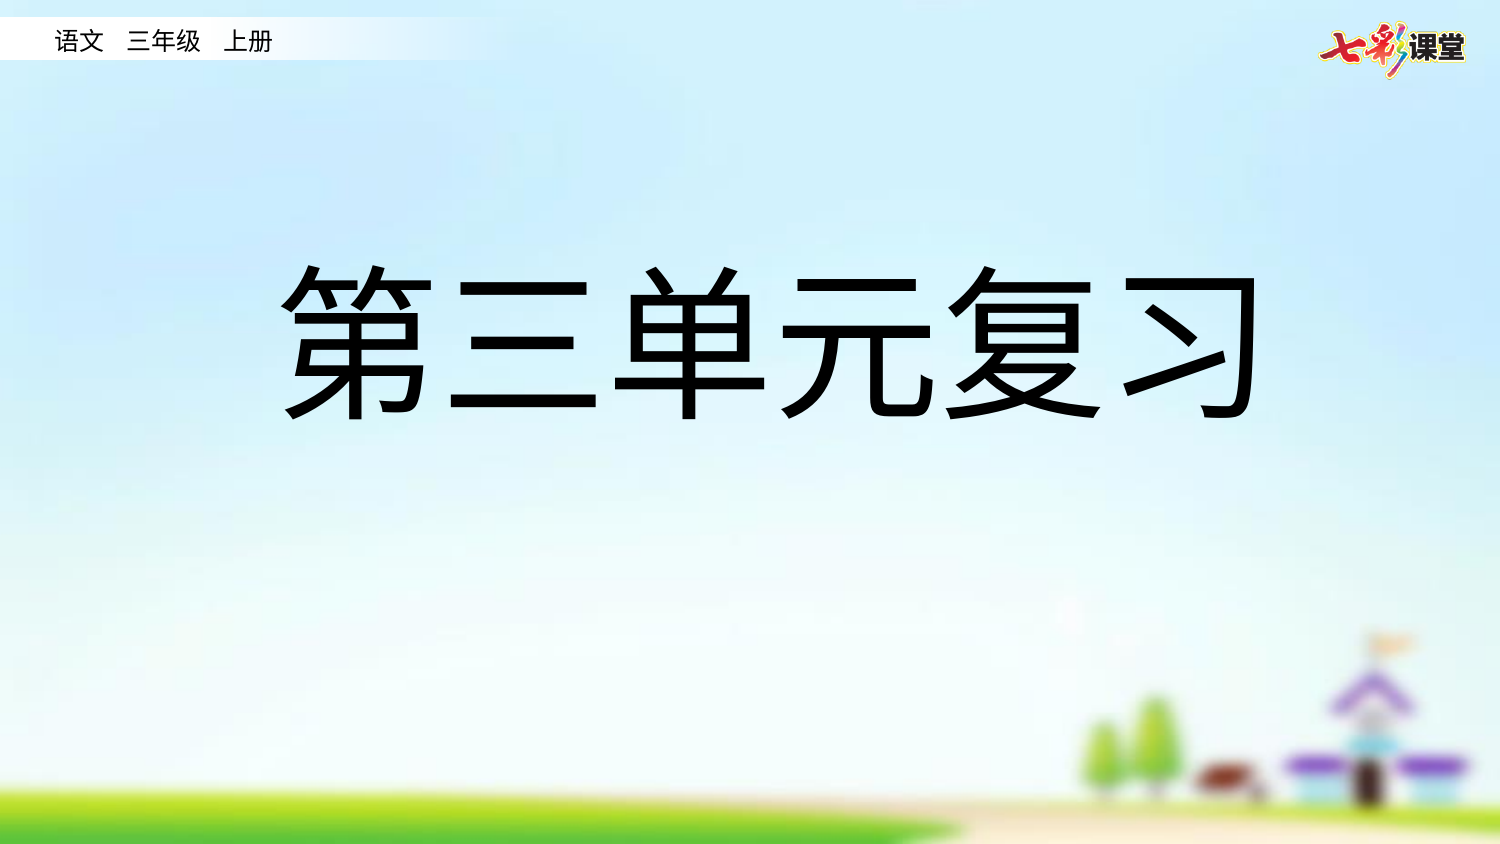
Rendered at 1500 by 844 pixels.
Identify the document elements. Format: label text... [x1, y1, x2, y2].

text_box 第三单元复习 [258, 232, 1289, 448]
text_box [0, 16, 528, 61]
text_box 语文 三年级 上册 [39, 17, 289, 63]
picture [0, 0, 1500, 844]
